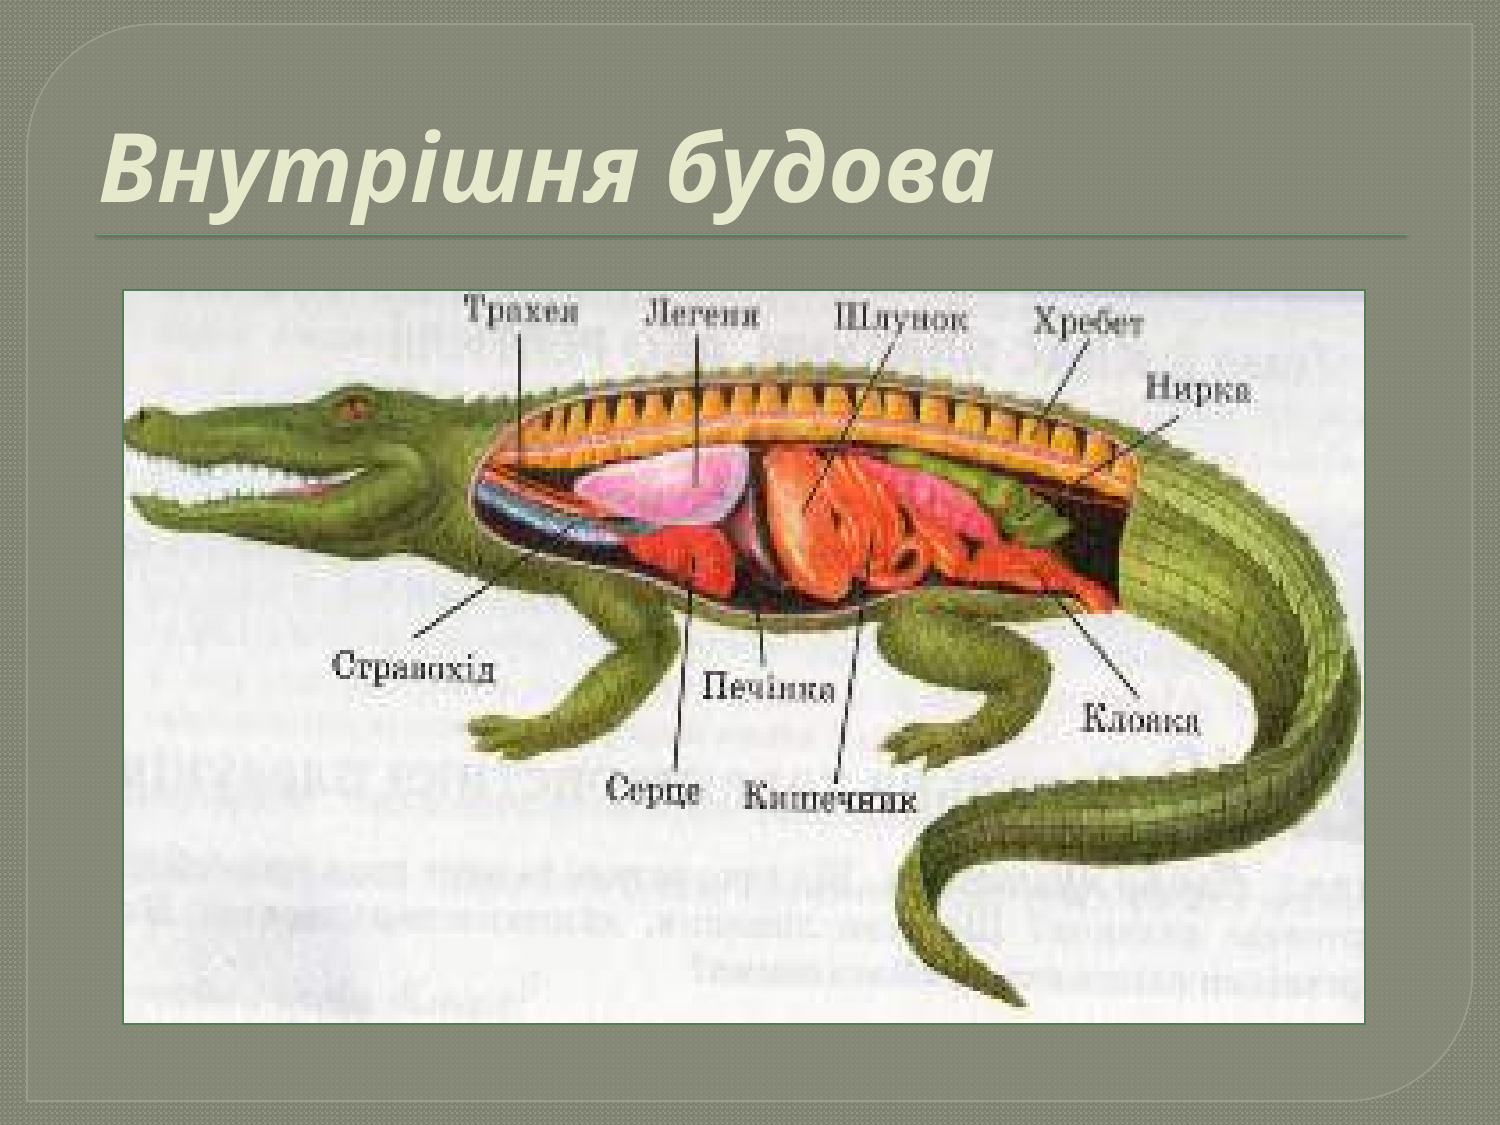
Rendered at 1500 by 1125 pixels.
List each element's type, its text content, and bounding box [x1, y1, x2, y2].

title Внутрішня будова [75, 41, 1425, 230]
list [123, 290, 1365, 1024]
